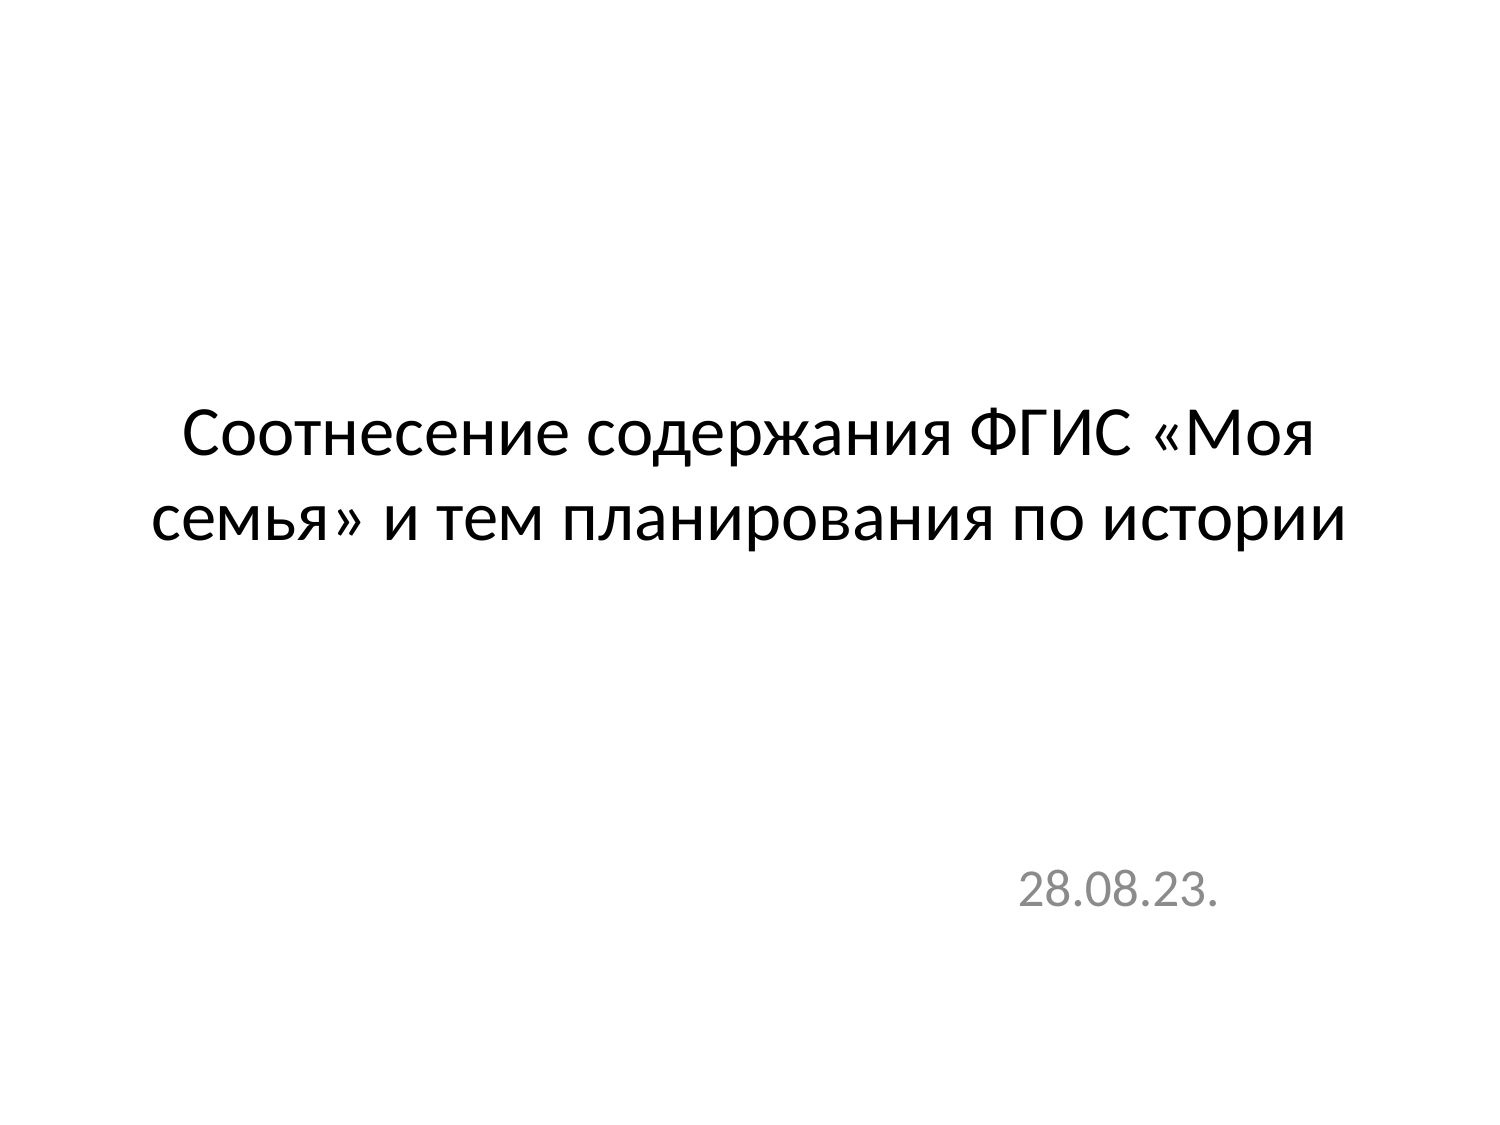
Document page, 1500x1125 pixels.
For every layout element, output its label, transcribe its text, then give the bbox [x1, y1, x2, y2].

subtitle 28.08.23. [962, 846, 1275, 925]
title Соотнесение содержания ФГИС «Моя семья» и тем планирования по истории [112, 349, 1388, 591]
